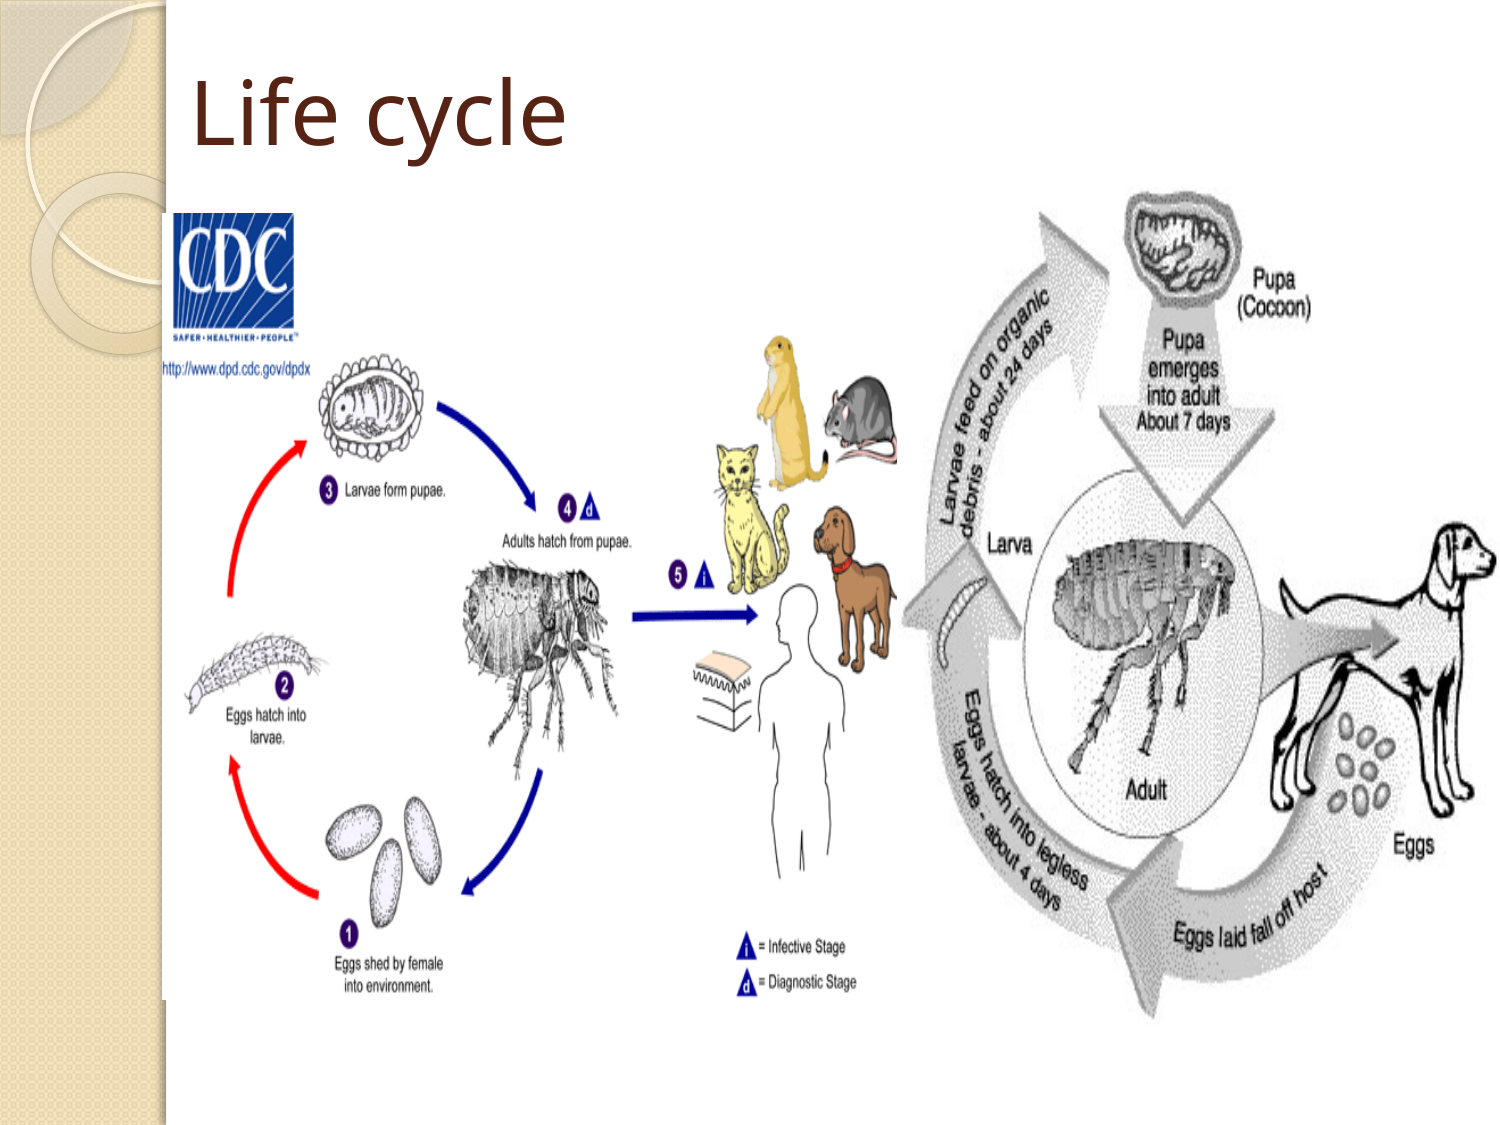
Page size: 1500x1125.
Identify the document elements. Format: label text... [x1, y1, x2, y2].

picture [162, 187, 1500, 1026]
title Life cycle [174, 45, 1275, 175]
